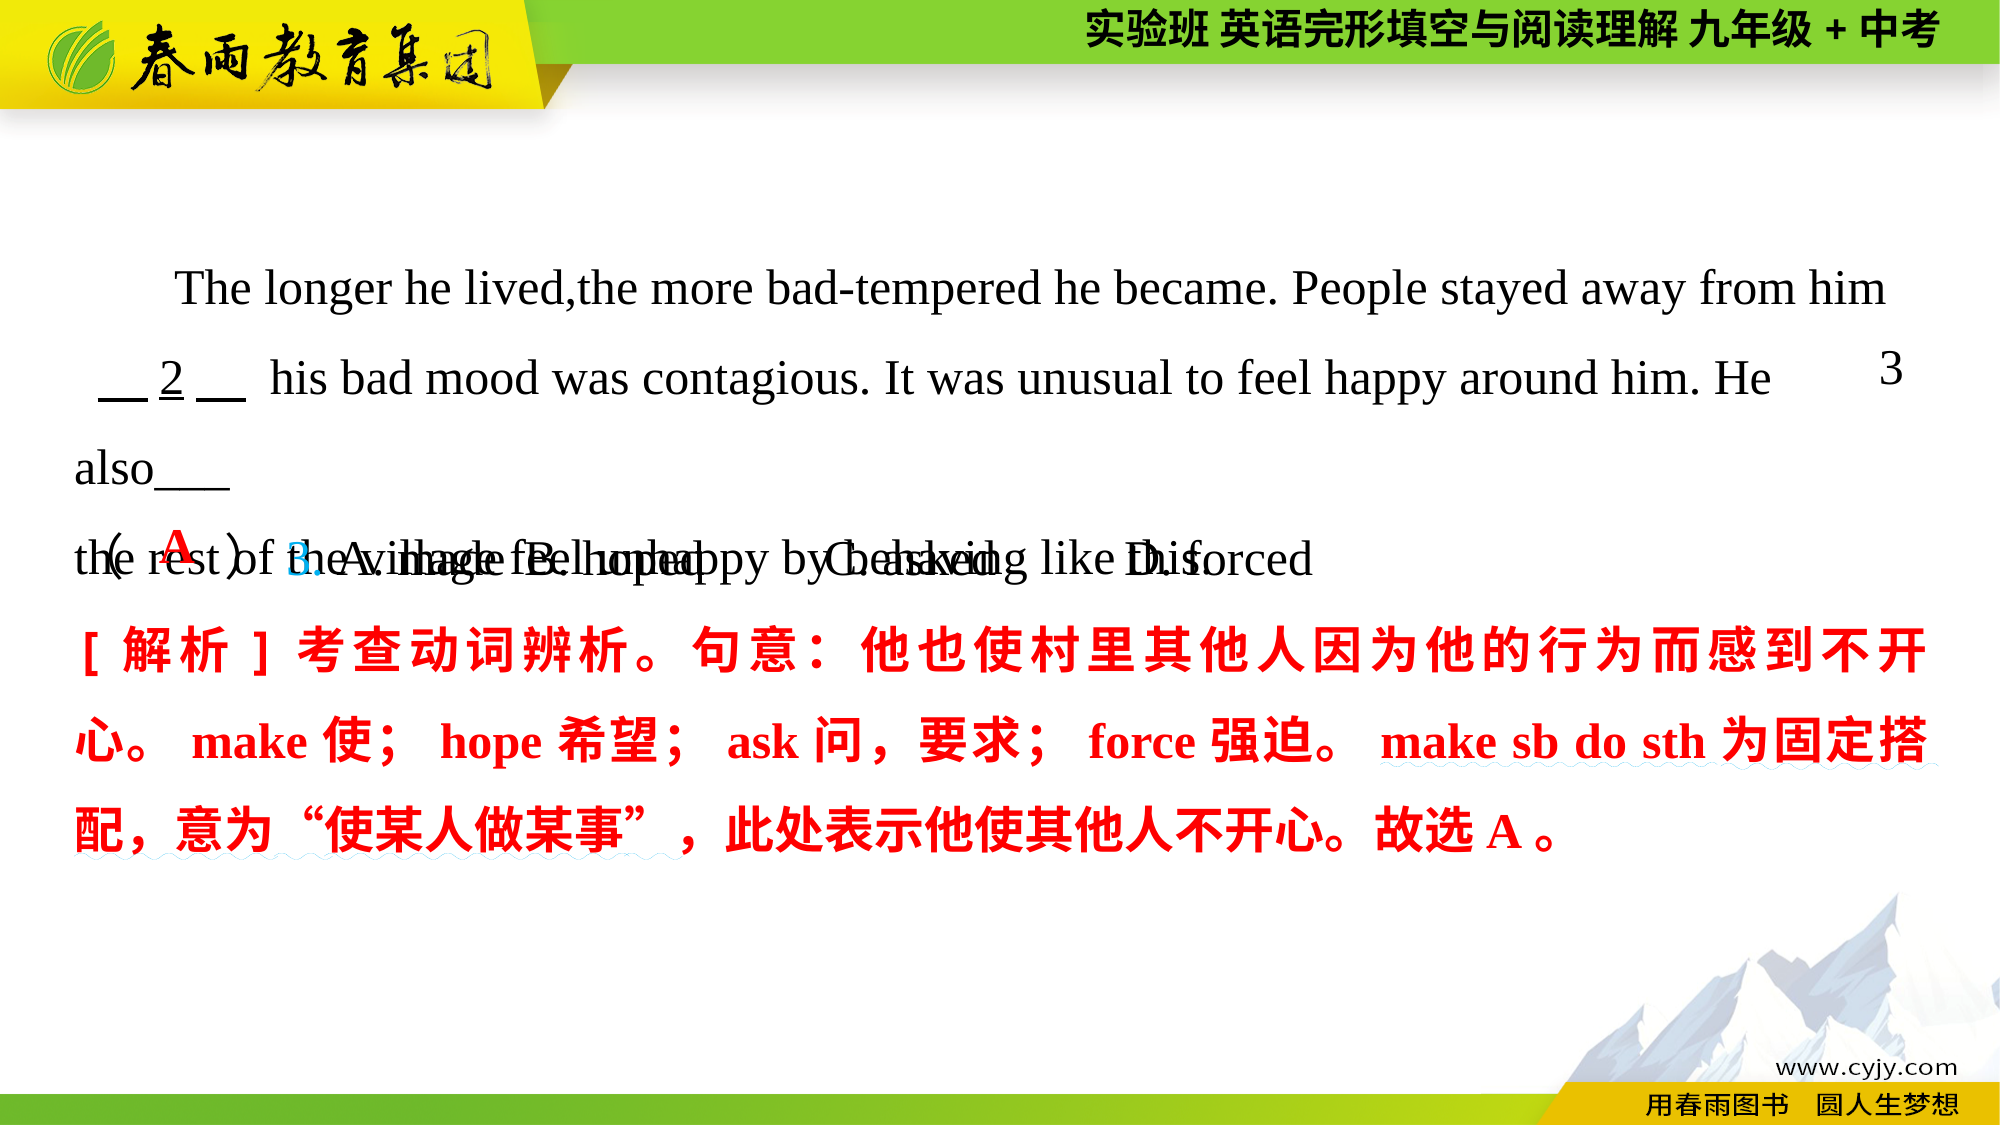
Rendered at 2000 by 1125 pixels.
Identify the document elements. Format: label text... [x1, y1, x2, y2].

text_box （ ）3. A. made B. hoped C. asked D. forced [59, 487, 1944, 593]
text_box 3 [1802, 327, 1919, 402]
list The longer he lived,the more bad-tempered he became. People stayed away from him 2 his bad mood was contagious. It was unusual to feel happy around him. He also___ the rest of the village feel unhappy by behaving like this. [59, 216, 1933, 487]
text_box A [143, 506, 210, 582]
text_box [解析]考查动词辨析。句意：他也使村里其他人因为他的行为而感到不开心。make使；hope希望；ask问，要求；force强迫。make sb do sth为固定搭配，意为“使某人做某事”，此处表示他使其他人不开心。故选A。 [59, 593, 1944, 867]
picture [0, 0, 2000, 1125]
